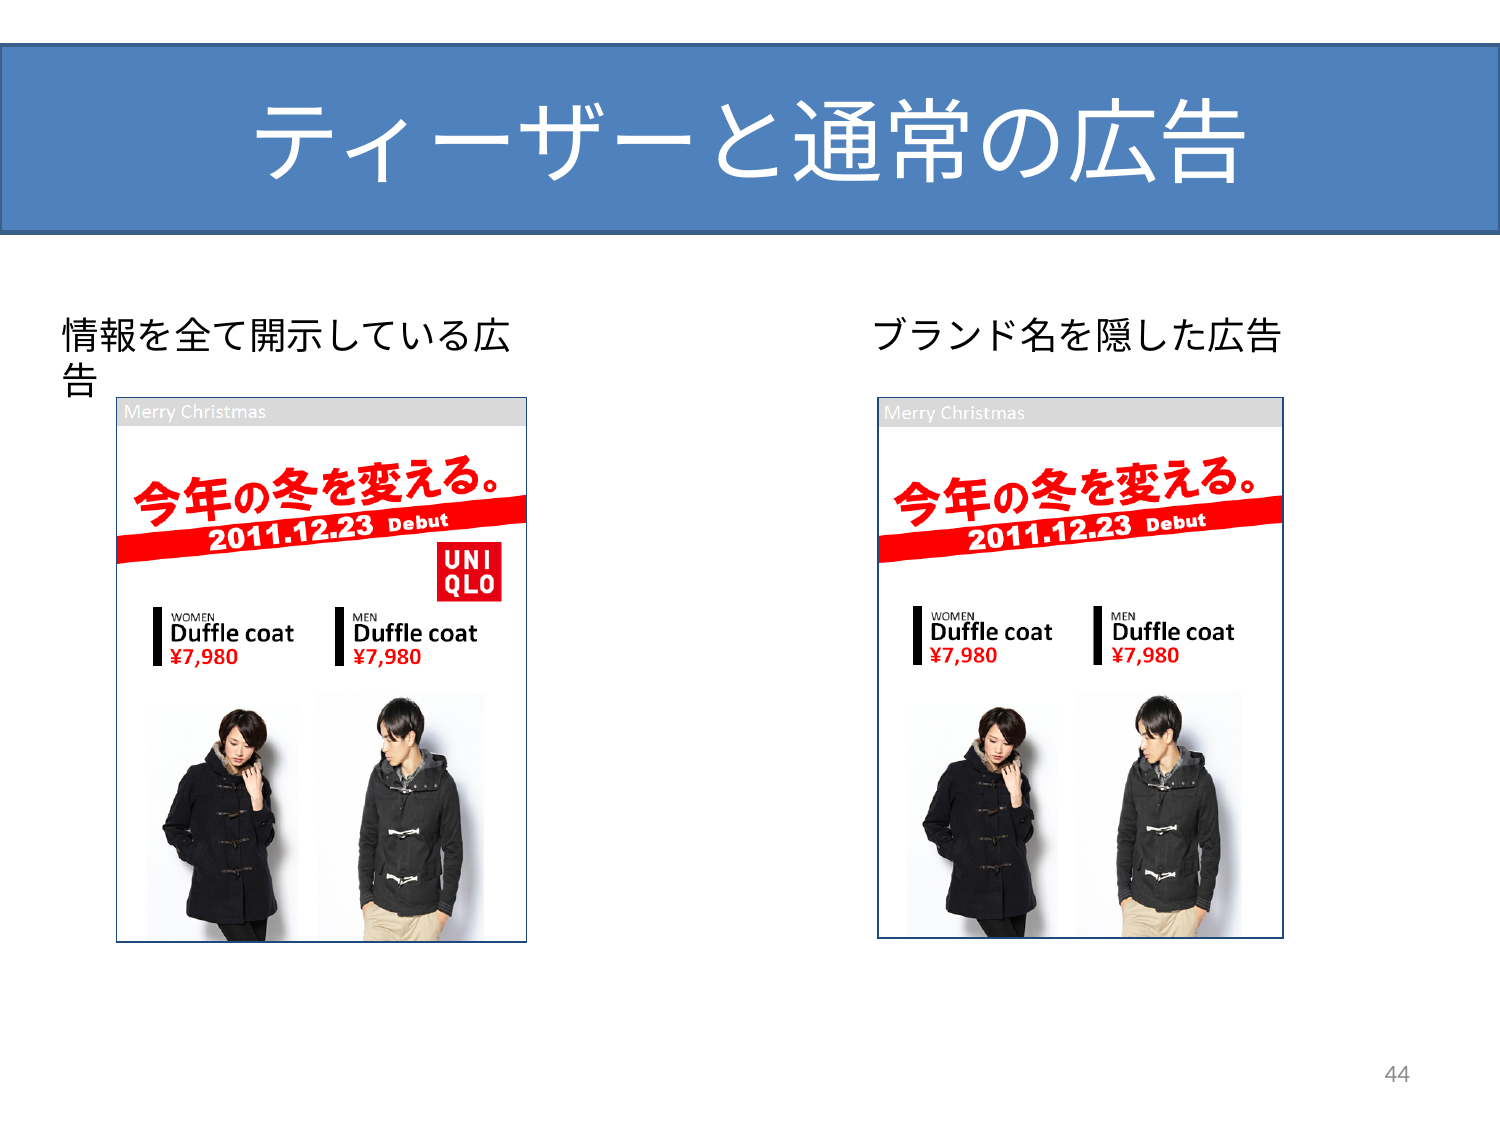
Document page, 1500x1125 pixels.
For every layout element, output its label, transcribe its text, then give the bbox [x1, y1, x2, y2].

picture [878, 398, 1283, 938]
text_box 情報を全て開示している広告 [46, 304, 539, 410]
slide_number 44 [1074, 1042, 1425, 1103]
title ティーザーと通常の広告 [0, 43, 1500, 235]
picture [116, 398, 526, 942]
text_box ブランド名を隠した広告 [855, 304, 1313, 365]
